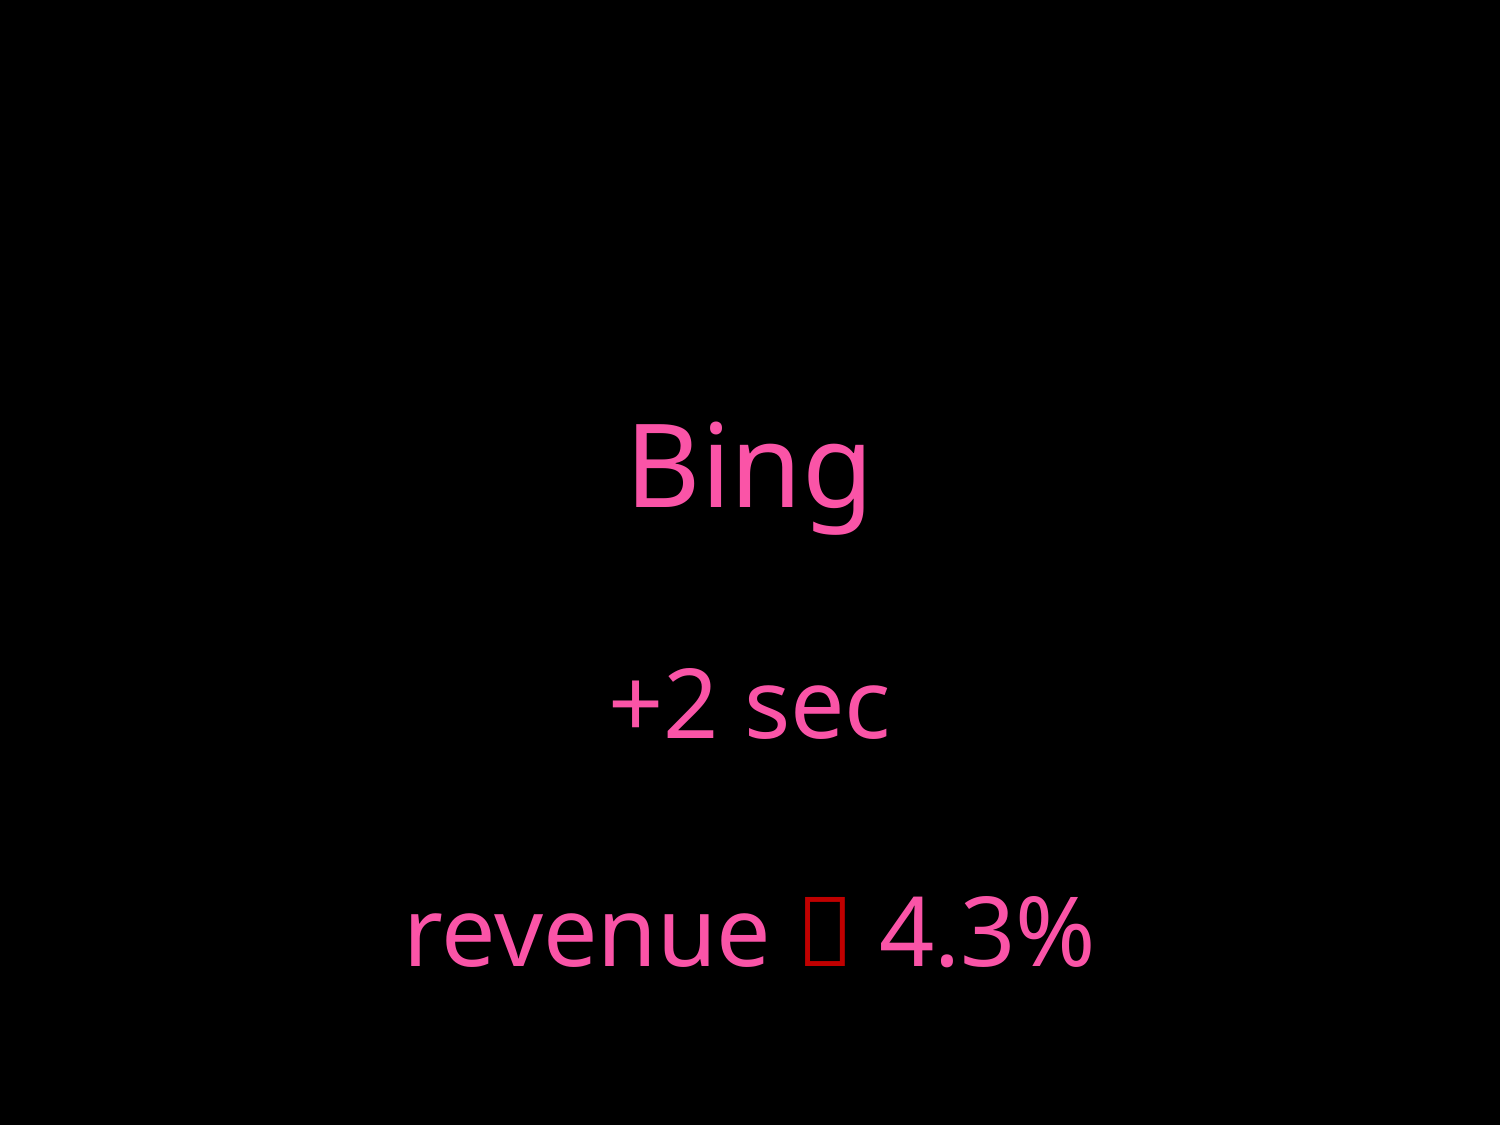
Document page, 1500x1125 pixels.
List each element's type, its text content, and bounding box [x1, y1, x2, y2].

text_box Bing +2 sec revenue  4.3% [0, 249, 1500, 994]
